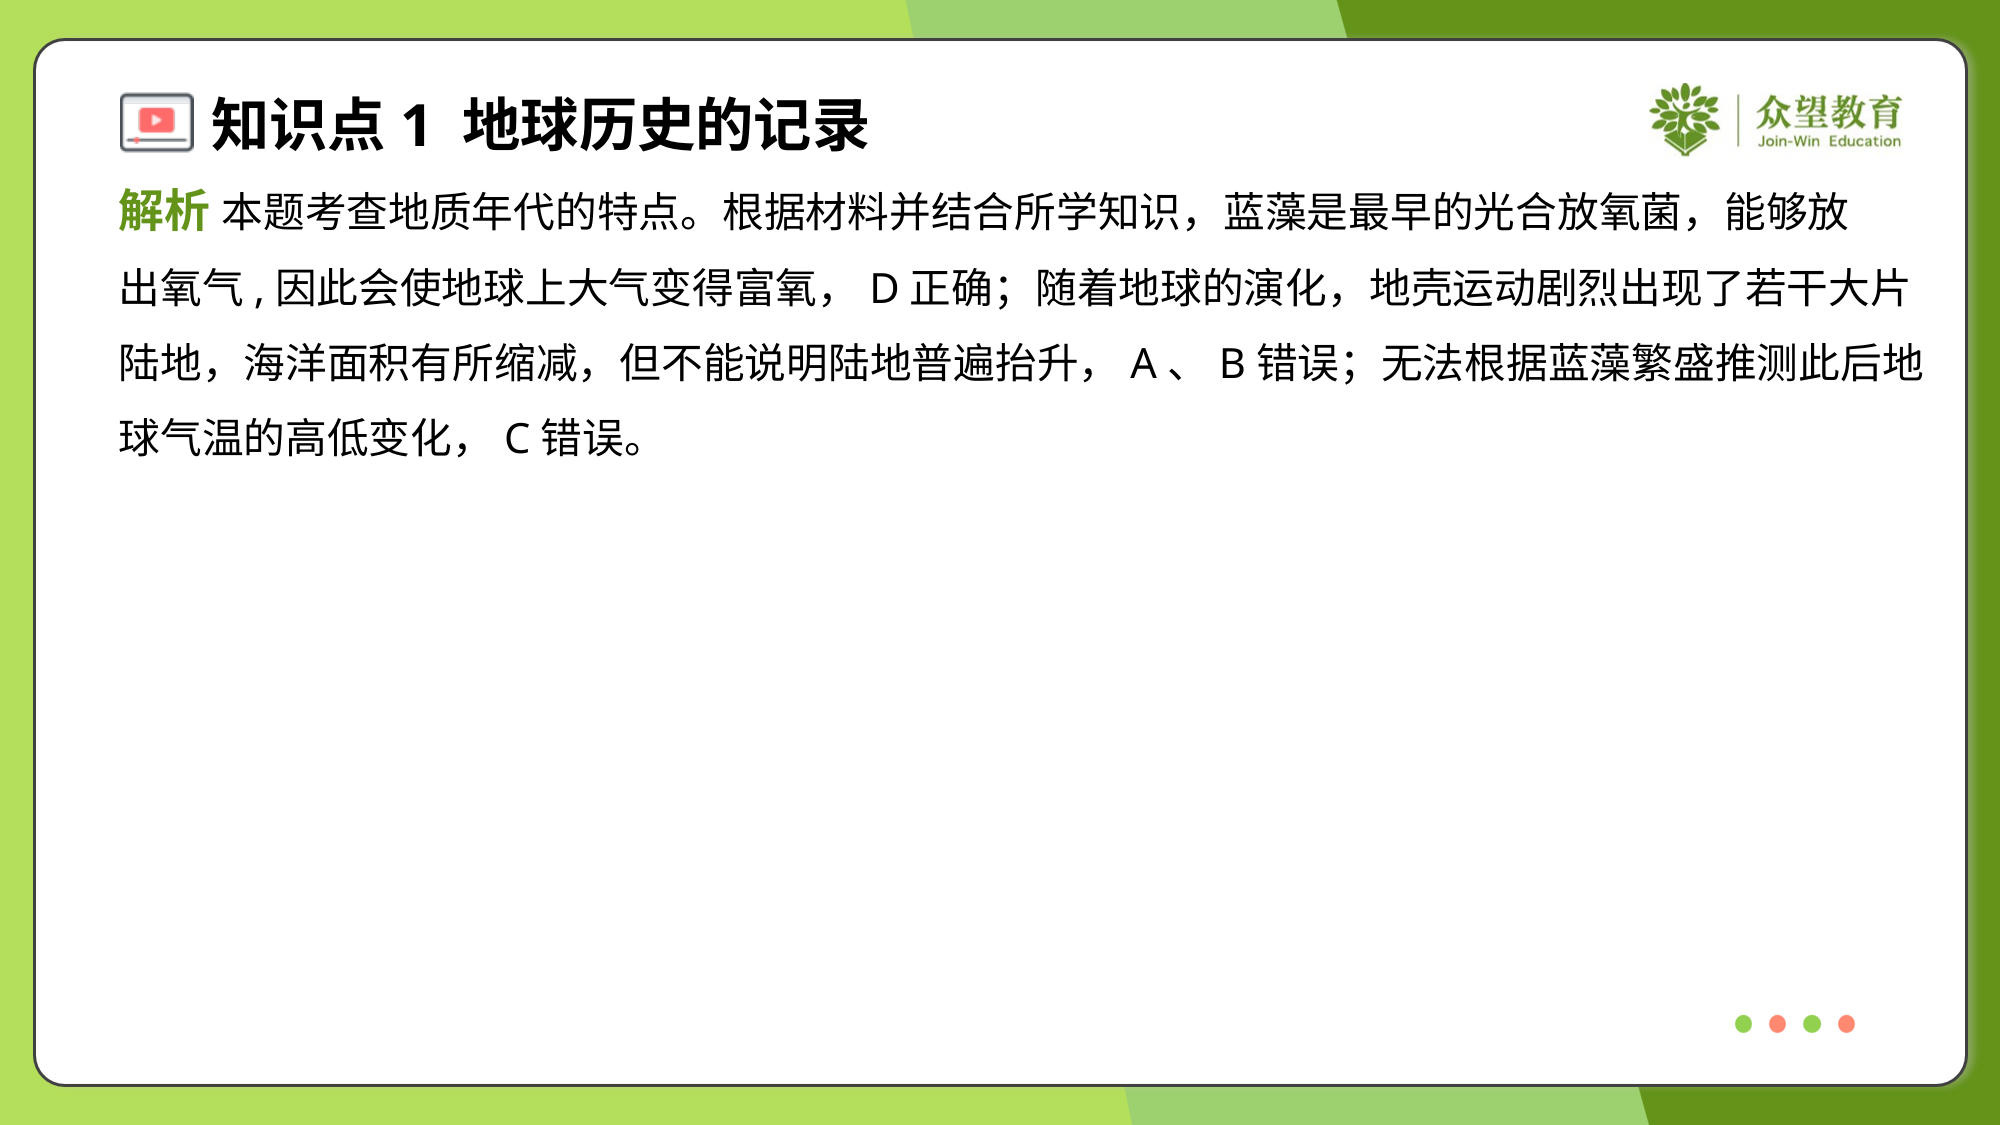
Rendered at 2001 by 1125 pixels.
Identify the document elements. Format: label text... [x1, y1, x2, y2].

picture [0, 0, 2000, 1125]
text_box 解析 本题考查地质年代的特点。根据材料并结合所学知识，蓝藻是最早的光合放氧菌，能够放 出氧气,因此会使地球上大气变得富氧，D正确；随着地球的演化，地壳运动剧烈出现了若干大片 陆地，海洋面积有所缩减，但不能说明陆地普遍抬升，A、B错误；无法根据蓝藻繁盛推测此后地 球气温的高低变化，C错误。 [118, 159, 1883, 462]
